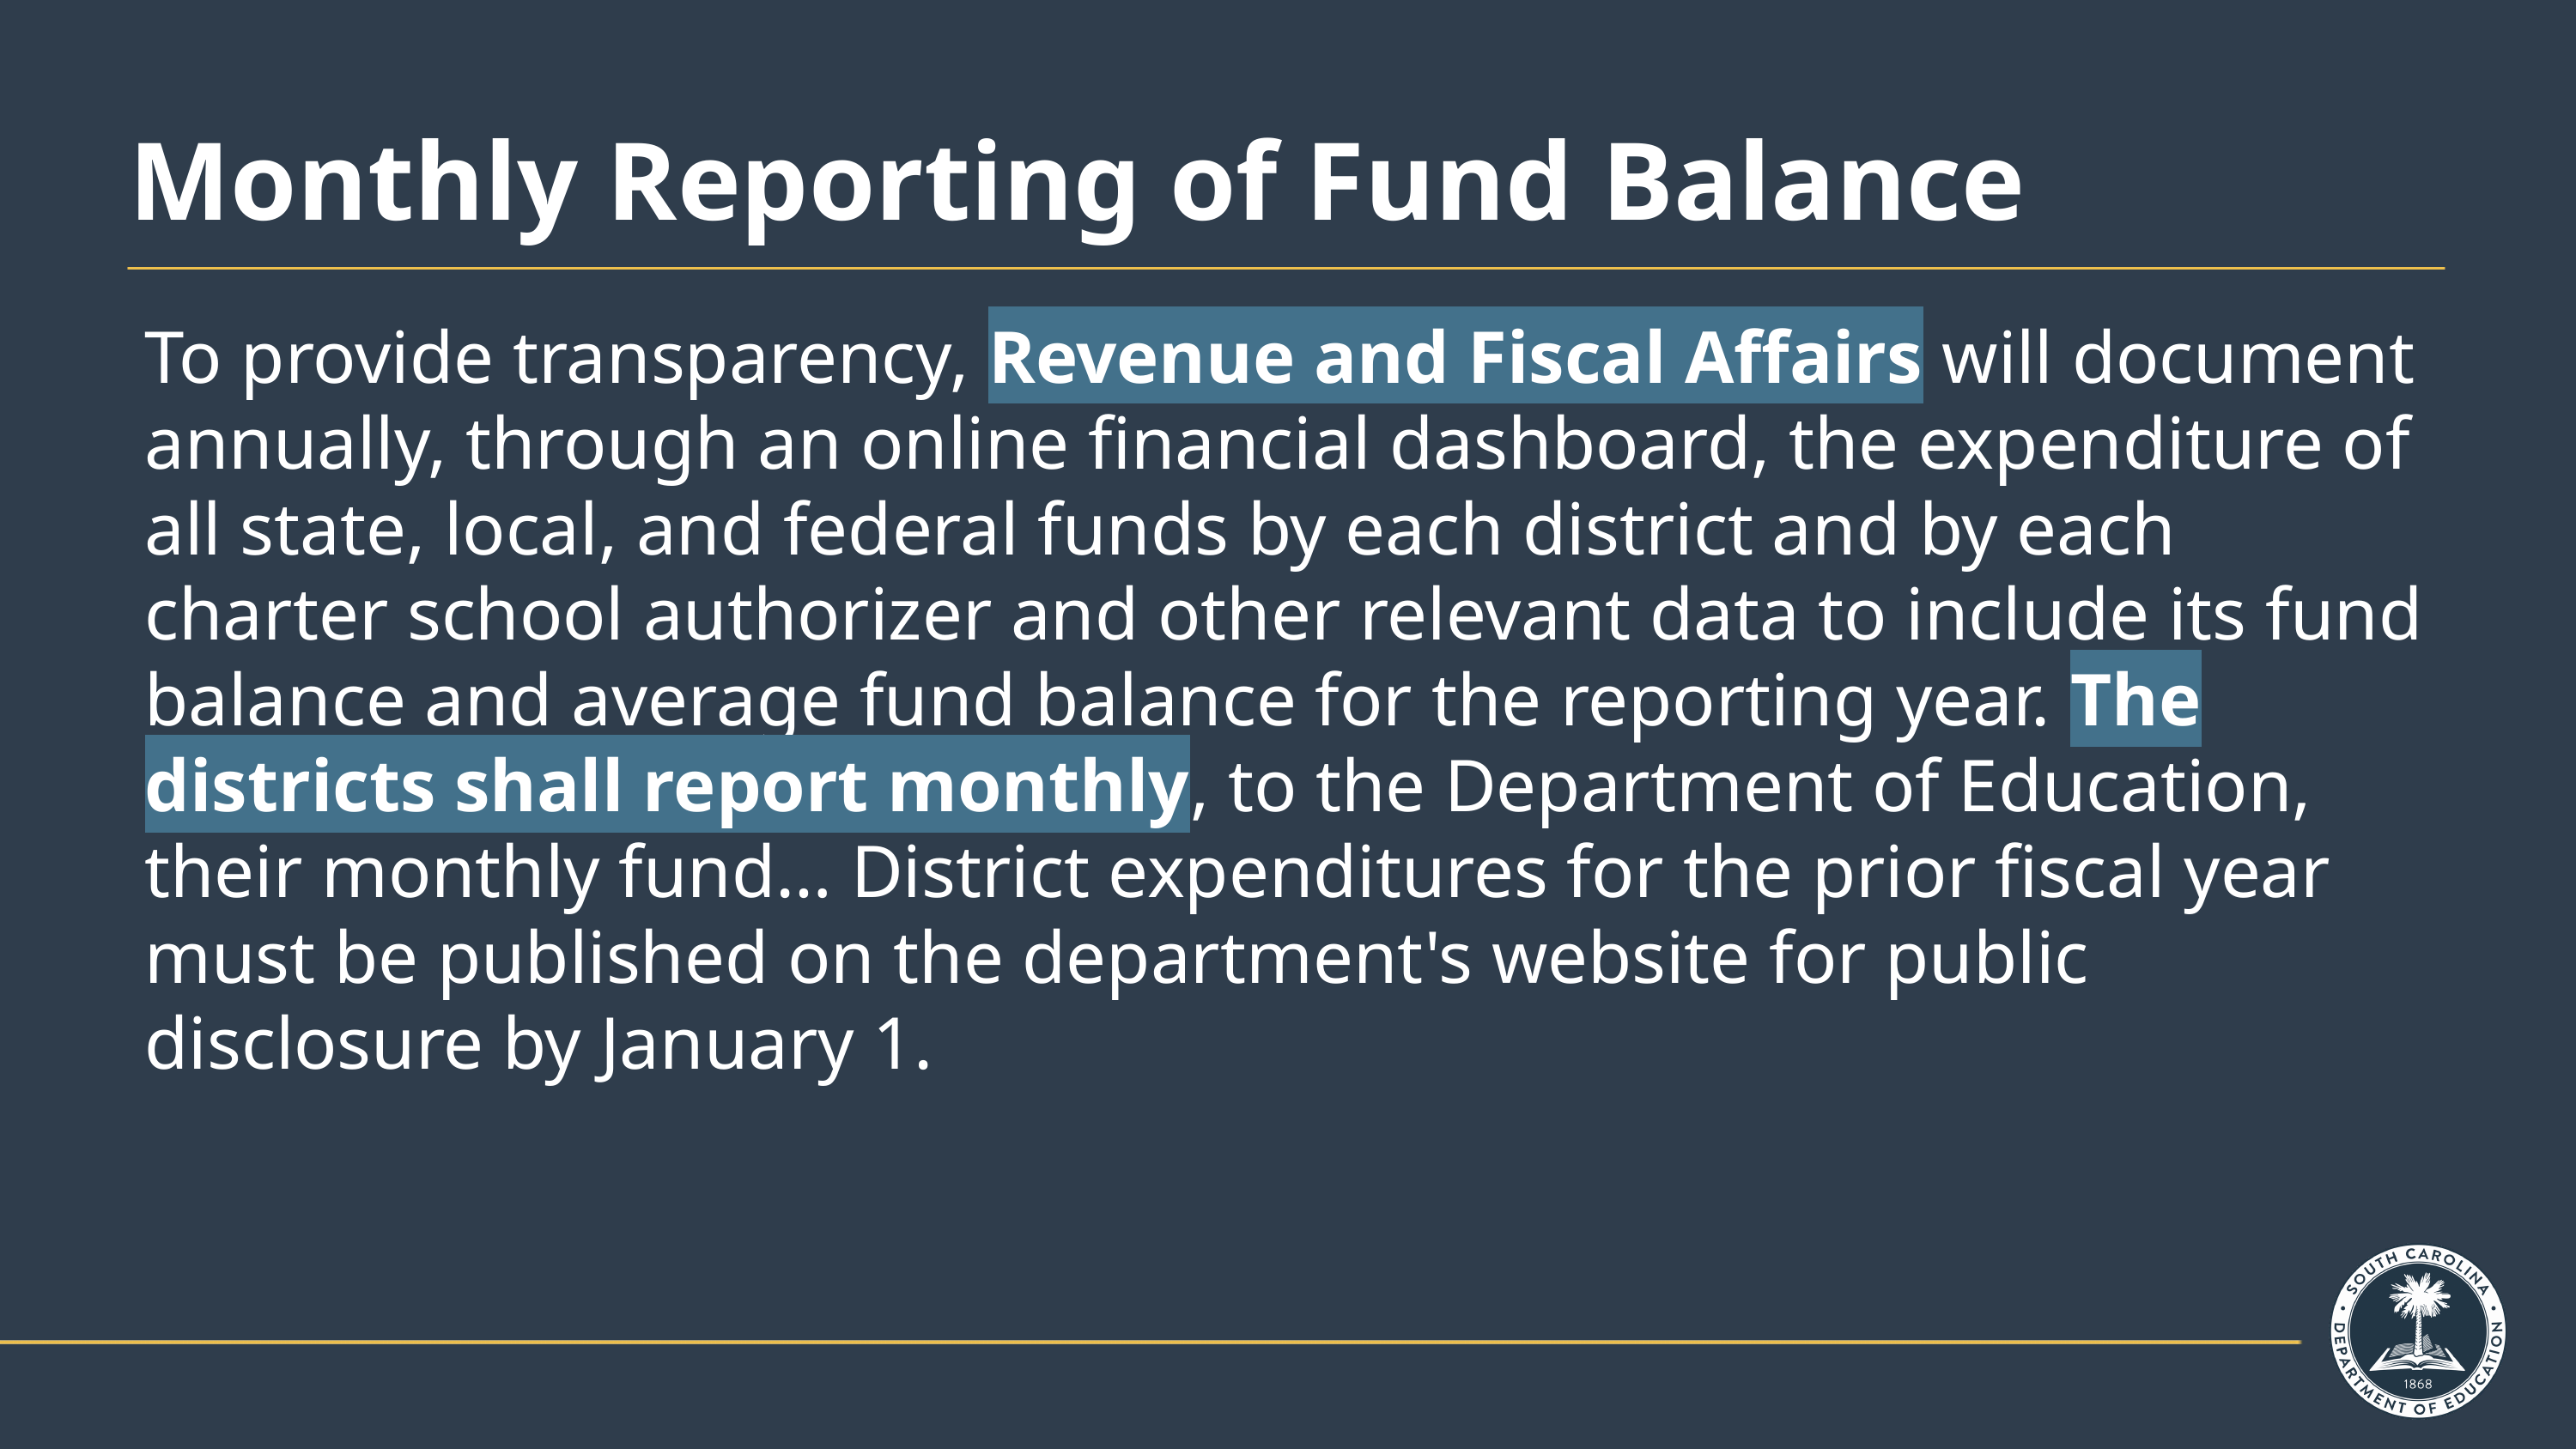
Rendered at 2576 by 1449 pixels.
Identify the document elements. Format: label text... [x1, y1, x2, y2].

picture [2329, 1243, 2507, 1420]
title Monthly Reporting of Fund Balance [129, 56, 2447, 299]
list To provide transparency, Revenue and Fiscal Affairs will document annually, through an online financial dashboard, the expenditure of all state, local, and federal funds by each district and by each charter school authorizer and other relevant data to include its fund balance and average fund balance for the reporting year. The districts shall report monthly, to the Department of Education, their monthly fund… District expenditures for the prior fiscal year must be published on the department's website for public disclosure by January 1. [131, 305, 2450, 1183]
